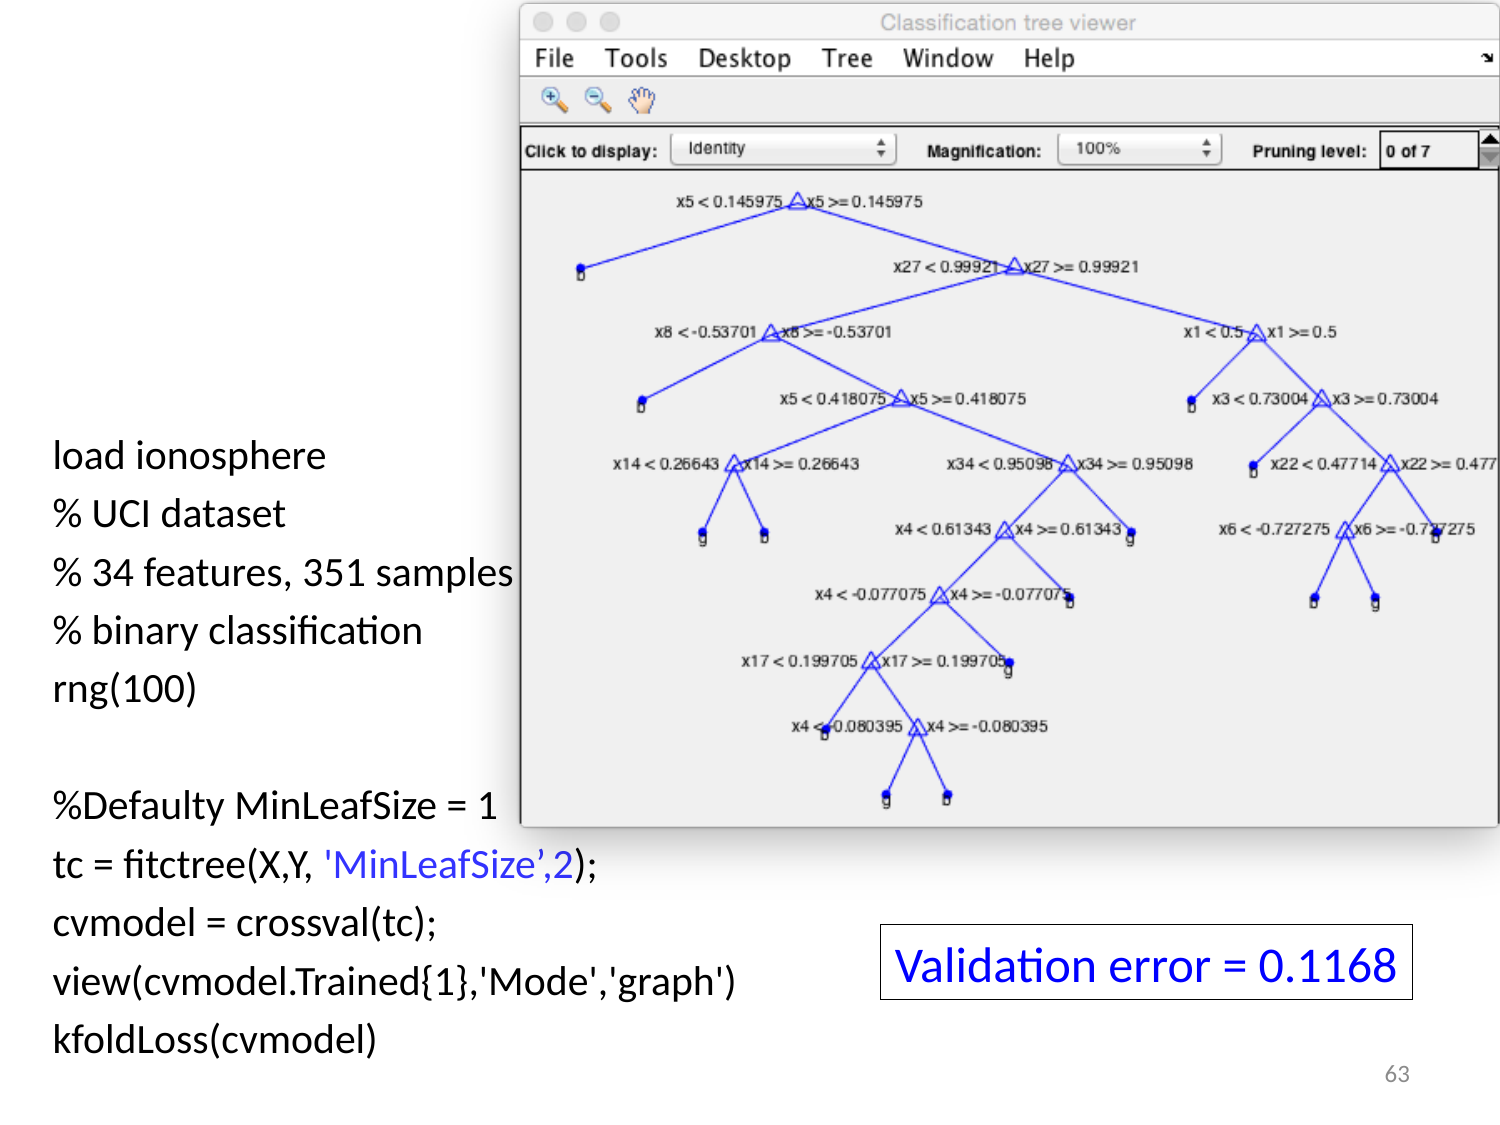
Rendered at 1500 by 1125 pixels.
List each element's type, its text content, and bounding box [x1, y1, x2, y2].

picture [449, 0, 1500, 911]
slide_number 63 [1074, 1042, 1425, 1103]
text_box Validation error = 0.1168 [880, 924, 1413, 1000]
list load ionosphere % UCI dataset % 34 features, 351 samples % binary classification rng(100) %Defaulty MinLeafSize = 1 tc = fitctree(X,Y, 'MinLeafSize’,2); cvmodel = crossval(tc); view(cvmodel.Trained{1},'Mode','graph') kfoldLoss(cvmodel) [37, 420, 1388, 1125]
